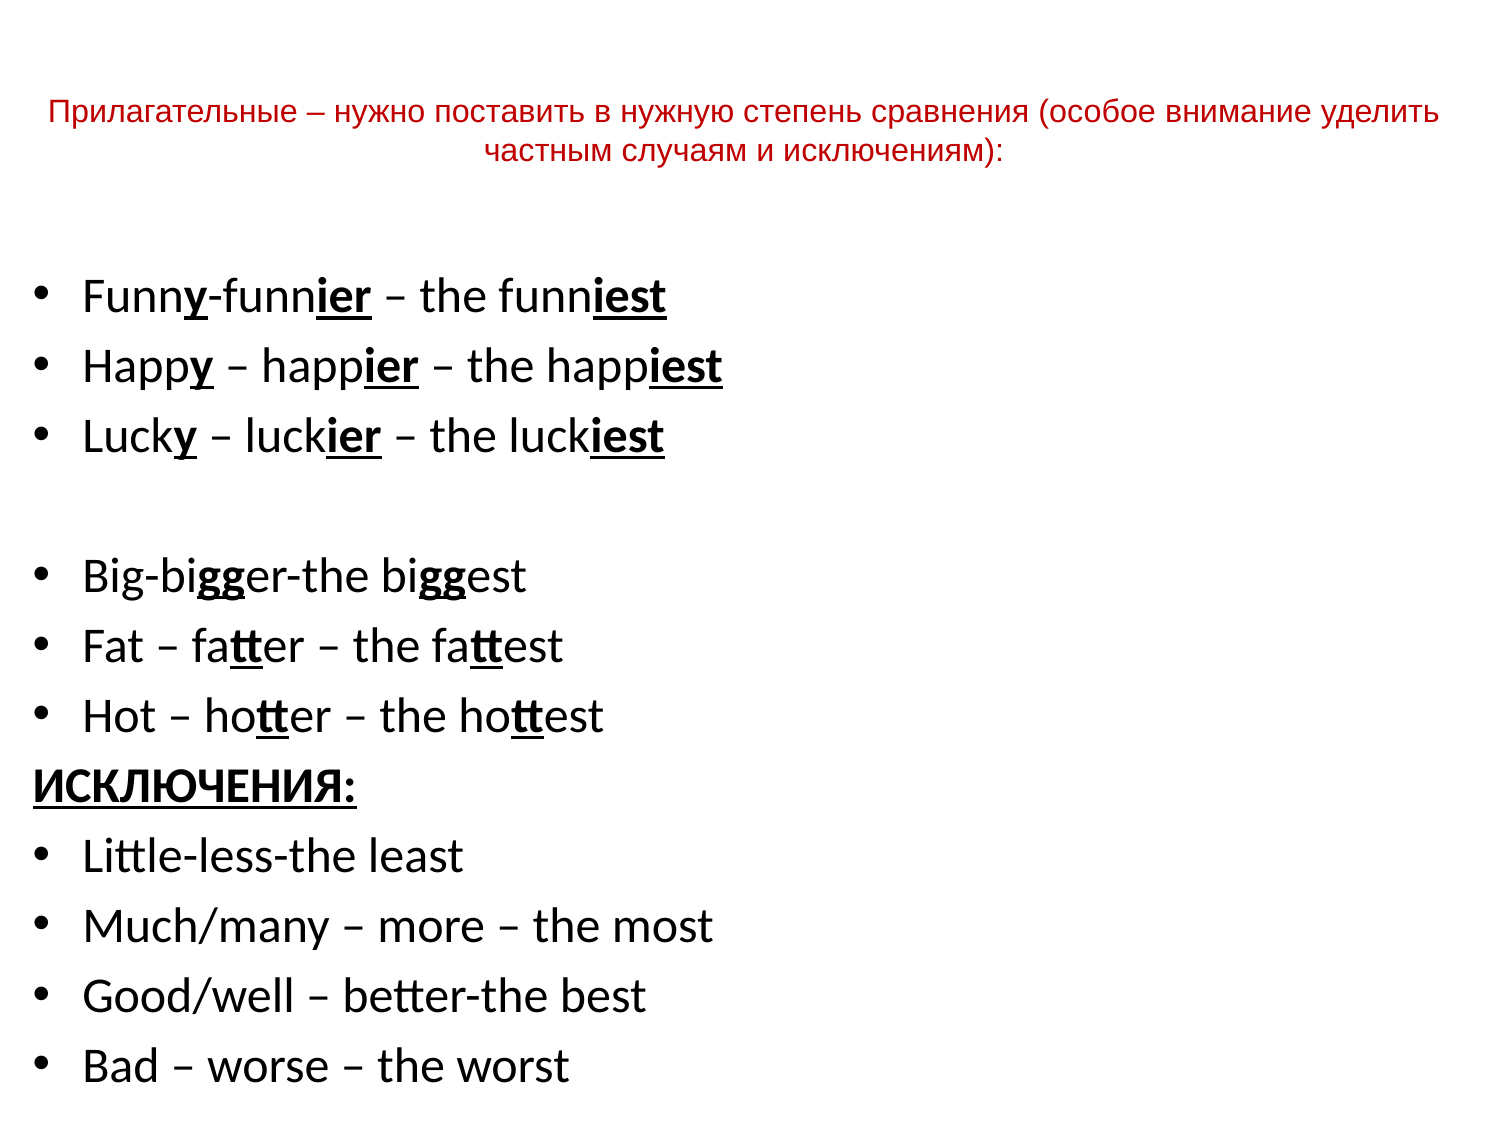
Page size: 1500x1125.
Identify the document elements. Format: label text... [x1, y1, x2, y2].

title Прилагательные – нужно поставить в нужную степень сравнения (особое внимание уделить частным случаям и исключениям): [17, 3, 1471, 232]
list Funny-funnier – the funniest Happy – happier – the happiest Lucky – luckier – the luckiest Big-bigger-the biggest Fat – fatter – the fattest Hot – hotter – the hottest ИСКЛЮЧЕНИЯ: Little-less-the least Much/many – more – the most Good/well – better-the best Bad – worse – the worst [17, 255, 1471, 1106]
